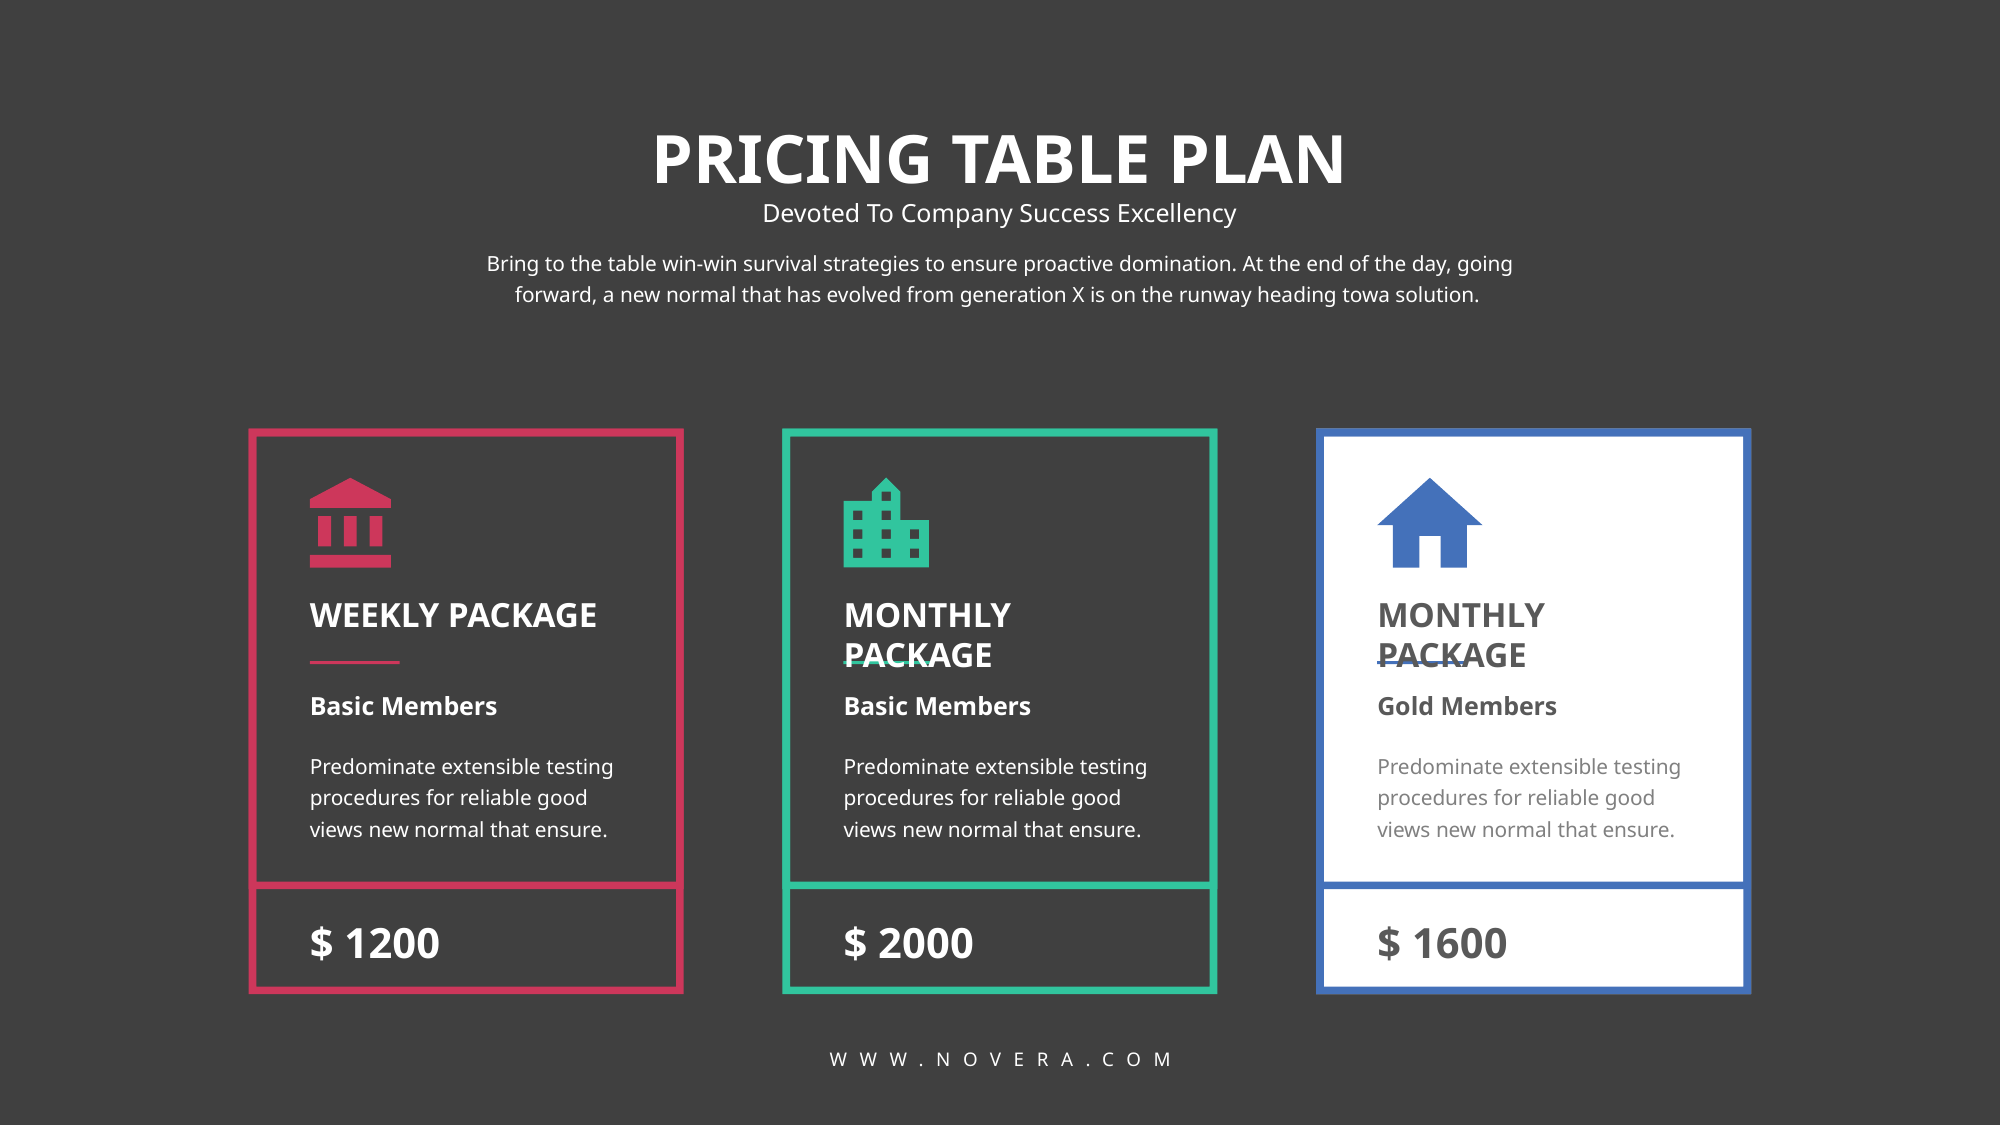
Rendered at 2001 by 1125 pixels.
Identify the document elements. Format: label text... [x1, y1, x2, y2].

text_box [309, 477, 391, 508]
text_box [781, 428, 1218, 995]
text_box [791, 880, 1209, 890]
text_box [309, 554, 391, 568]
text_box [318, 516, 332, 547]
text_box [309, 660, 401, 665]
text_box Predominate extensible testing procedures for reliable good views new normal that ensure. [1377, 747, 1691, 842]
text_box [1325, 880, 1742, 890]
text_box Predominate extensible testing procedures for reliable good views new normal that ensure. [843, 747, 1157, 842]
text_box MONTHLY PACKAGE [843, 594, 1157, 674]
text_box [248, 428, 685, 995]
text_box [843, 477, 929, 568]
text_box [1325, 890, 1742, 985]
text_box [343, 516, 357, 547]
text_box $ 1600 [1377, 916, 1691, 967]
text_box WEEKLY PACKAGE [309, 594, 623, 635]
text_box [257, 880, 675, 890]
text_box Predominate extensible testing procedures for reliable good views new normal that ensure. [309, 747, 623, 842]
text_box Bring to the table win-win survival strategies to ensure proactive domination. At the end of the day, going forward, a new normal that has evolved from generation X is on the runway heading towa solution. [454, 244, 1546, 308]
text_box $ 1200 [309, 916, 623, 967]
text_box WWW.NOVERA.COM [797, 1048, 1203, 1071]
text_box Basic Members [309, 690, 623, 721]
text_box [1315, 428, 1752, 995]
text_box [1325, 437, 1742, 880]
text_box Devoted To Company Success Excellency [651, 197, 1349, 228]
text_box PRICING TABLE PLAN [430, 123, 1570, 197]
text_box Basic Members [843, 690, 1157, 721]
text_box [369, 516, 383, 547]
text_box MONTHLY PACKAGE [1377, 594, 1691, 674]
text_box [1377, 477, 1483, 568]
text_box $ 2000 [843, 916, 1157, 967]
text_box Gold Members [1377, 690, 1691, 721]
